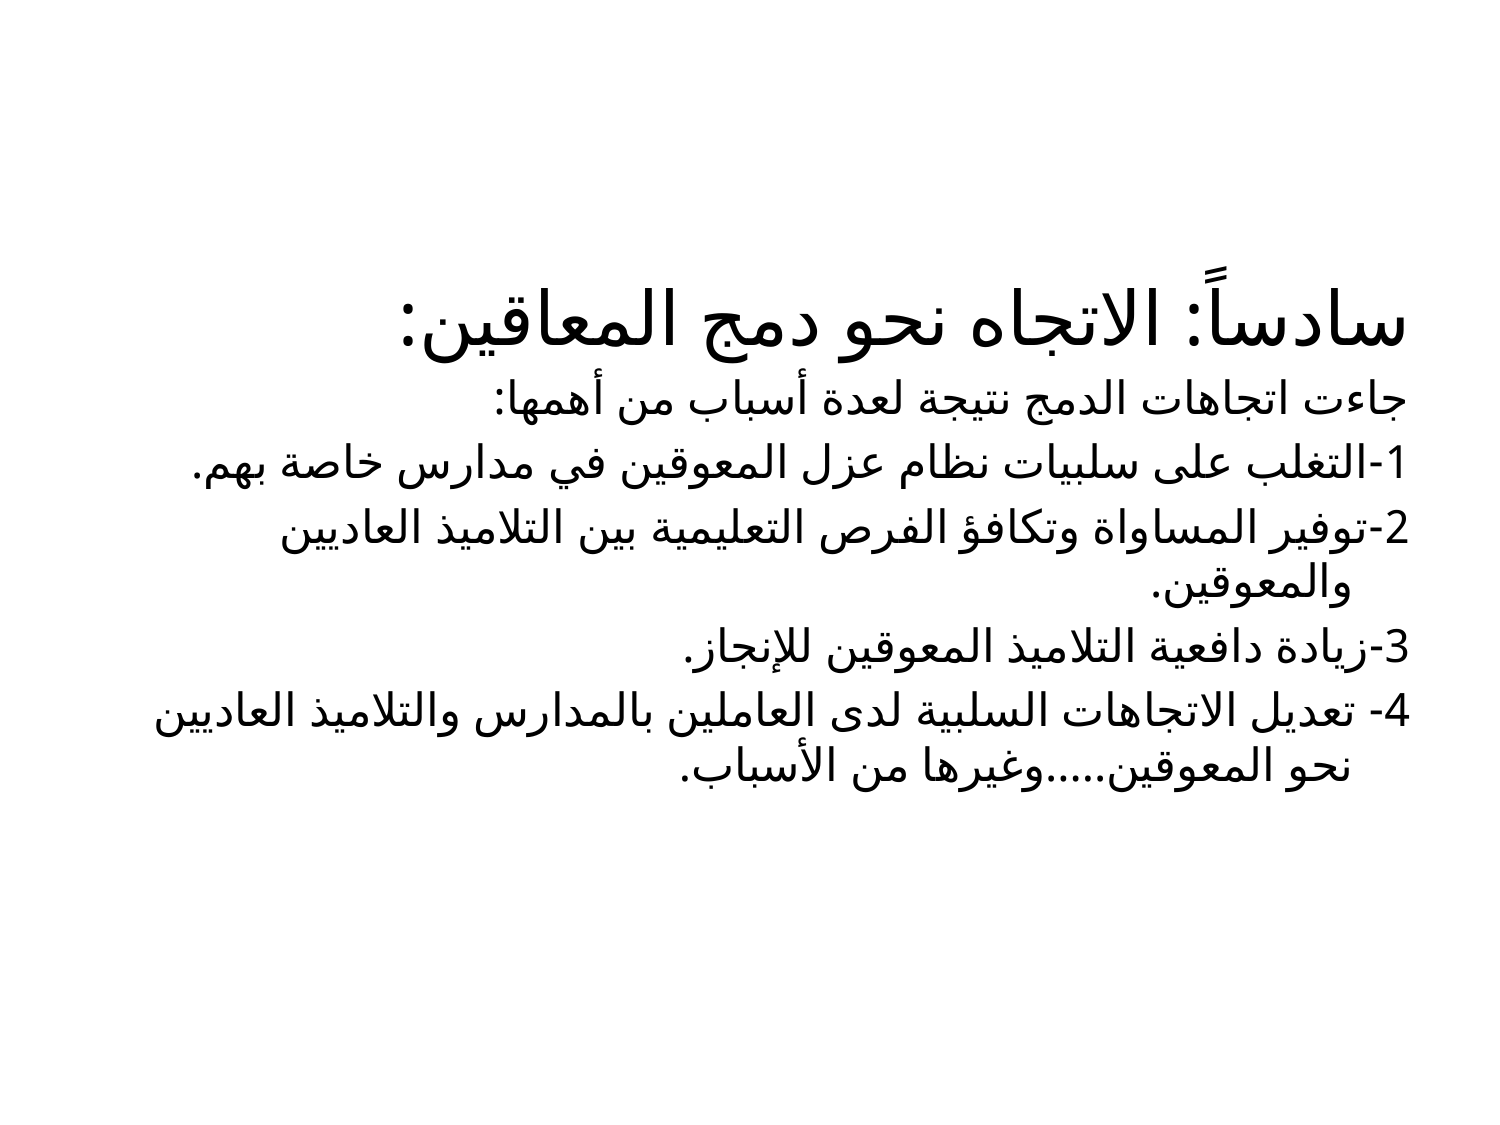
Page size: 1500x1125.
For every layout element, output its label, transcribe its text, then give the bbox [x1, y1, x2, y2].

list سادساً: الاتجاه نحو دمج المعاقين: جاءت اتجاهات الدمج نتيجة لعدة أسباب من أهمها: 1-التغلب على سلبيات نظام عزل المعوقين في مدارس خاصة بهم. 2-توفير المساواة وتكافؤ الفرص التعليمية بين التلاميذ العاديين والمعوقين. 3-زيادة دافعية التلاميذ المعوقين للإنجاز. 4- تعديل الاتجاهات السلبية لدى العاملين بالمدارس والتلاميذ العاديين نحو المعوقين.....وغيرها من الأسباب. [75, 262, 1425, 1005]
